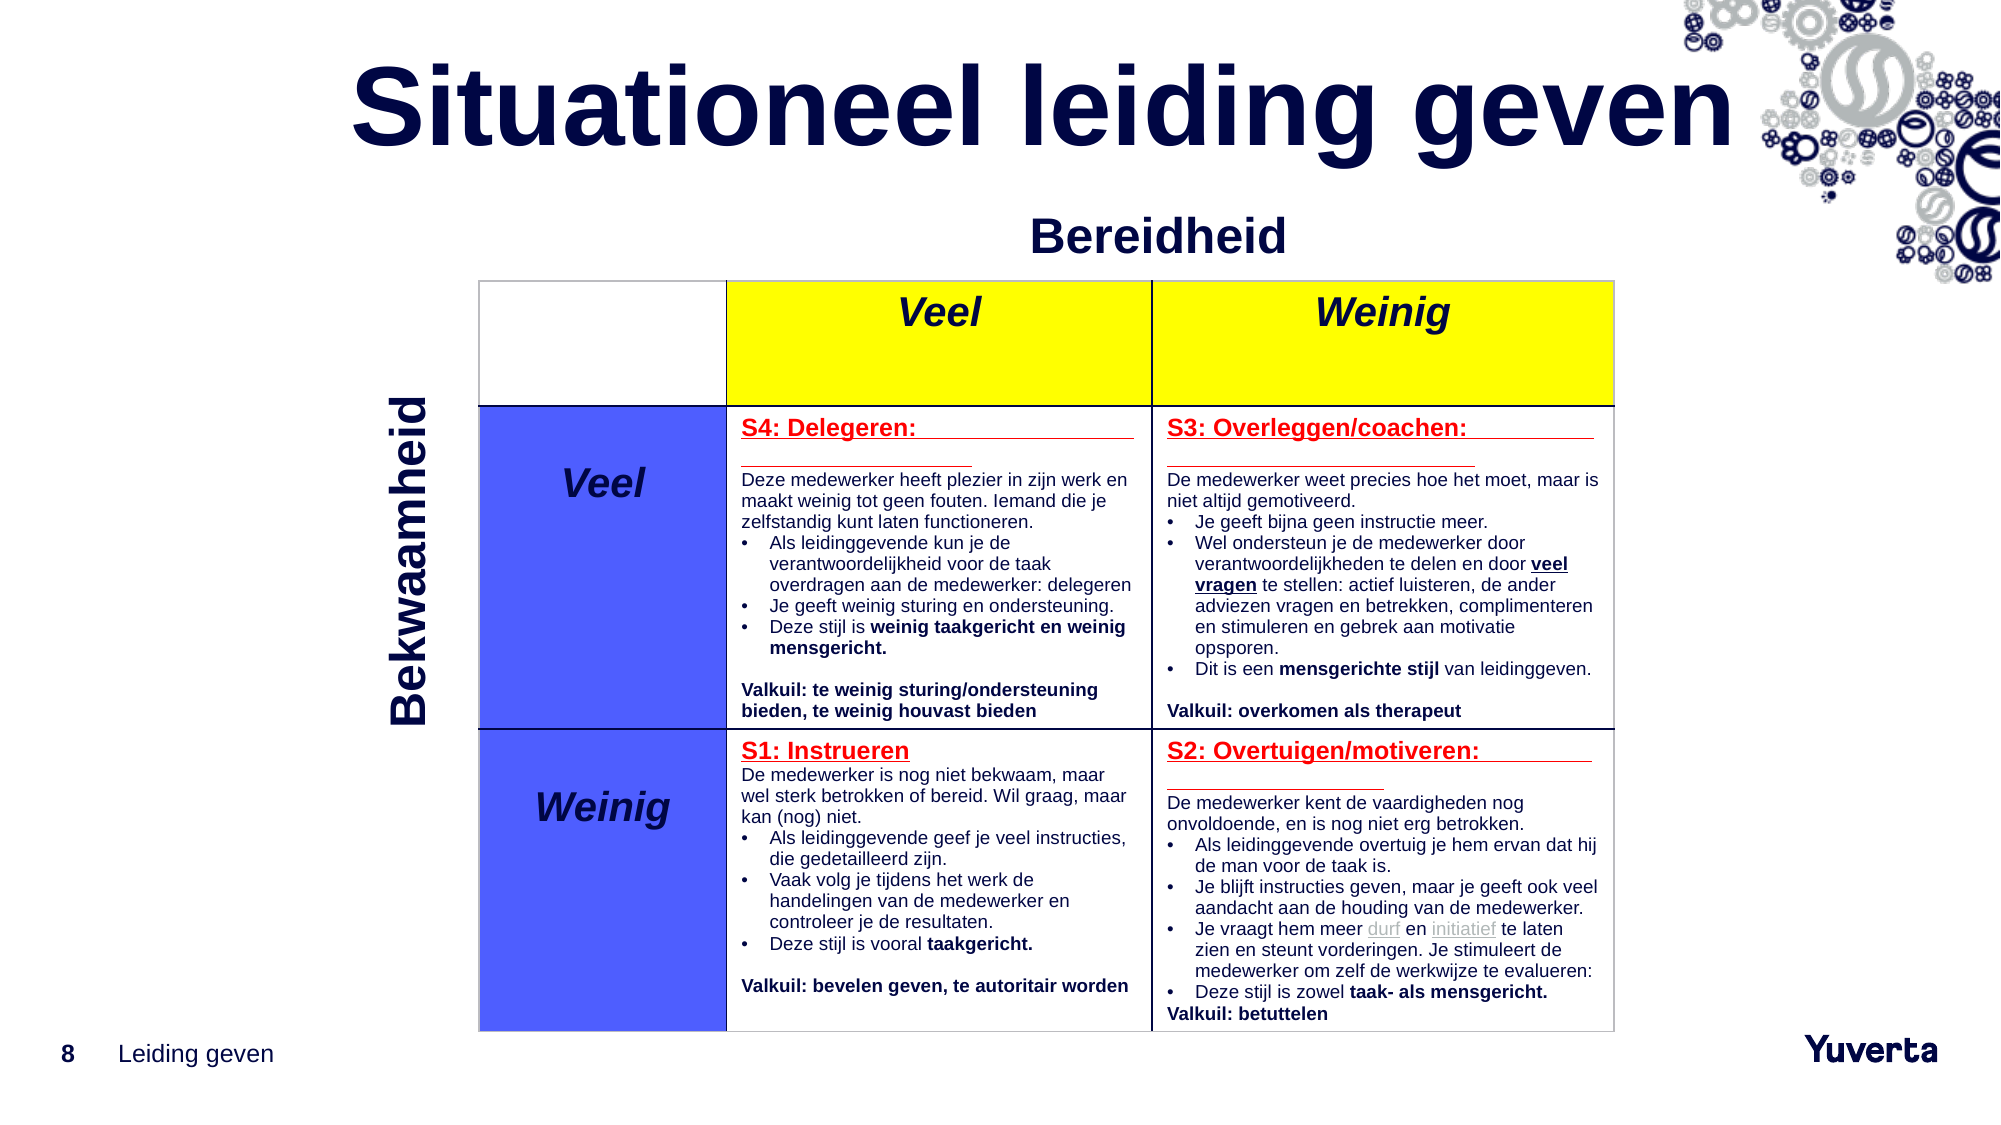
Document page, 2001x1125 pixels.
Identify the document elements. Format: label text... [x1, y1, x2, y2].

slide_number 8 [60, 1037, 113, 1073]
table_cell Weinig [480, 730, 726, 1031]
picture [0, 0, 2000, 1125]
table_cell S4: Delegeren: Deze medewerker heeft plezier in zijn werk en maakt weinig tot geen fouten. Iemand die je zelfstandig kunt laten functioneren. Als leidinggevende kun je de verantwoordelijkheid voor de taak overdragen aan de medewerker: delegeren Je geeft weinig sturing en ondersteuning. Deze stijl is weinig taakgericht en weinig mensgericht. Valkuil: te weinig sturing/ondersteuning bieden, te weinig houvast bieden [727, 407, 1151, 728]
title Situationeel leiding geven [350, 42, 1760, 231]
table_header [480, 282, 726, 405]
table_cell S1: Instrueren De medewerker is nog niet bekwaam, maar wel sterk betrokken of bereid. Wil graag, maar kan (nog) niet. Als leidinggevende geef je veel instructies, die gedetailleerd zijn. Vaak volg je tijdens het werk de handelingen van de medewerker en controleer je de resultaten. Deze stijl is vooral taakgericht. Valkuil: bevelen geven, te autoritair worden [727, 730, 1151, 1031]
table_cell S3: Overleggen/coachen: De medewerker weet precies hoe het moet, maar is niet altijd gemotiveerd. Je geeft bijna geen instructie meer. Wel ondersteun je de medewerker door verantwoordelijkheden te delen en door veel vragen te stellen: actief luisteren, de ander adviezen vragen en betrekken, complimenteren en stimuleren en gebrek aan motivatie opsporen. Dit is een mensgerichte stijl van leidinggeven. Valkuil: overkomen als therapeut [1153, 407, 1613, 728]
text_box Bereidheid [1014, 195, 1320, 271]
footer Leiding geven [118, 1037, 987, 1073]
table_header Weinig [1153, 282, 1613, 405]
table_cell Veel [480, 407, 726, 728]
table_cell S2: Overtuigen/motiveren: De medewerker kent de vaardigheden nog onvoldoende, en is nog niet erg betrokken. Als leidinggevende overtuig je hem ervan dat hij de man voor de taak is. Je blijft instructies geven, maar je geeft ook veel aandacht aan de houding van de medewerker. Je vraagt hem meer durf en initiatief te laten zien en steunt vorderingen. Je stimuleert de medewerker om zelf de werkwijze te evalueren: Deze stijl is zowel taak- als mensgericht. Valkuil: betuttelen [1153, 730, 1613, 1031]
table_header Veel [727, 282, 1151, 405]
text_box Bekwaamheid [367, 373, 443, 743]
